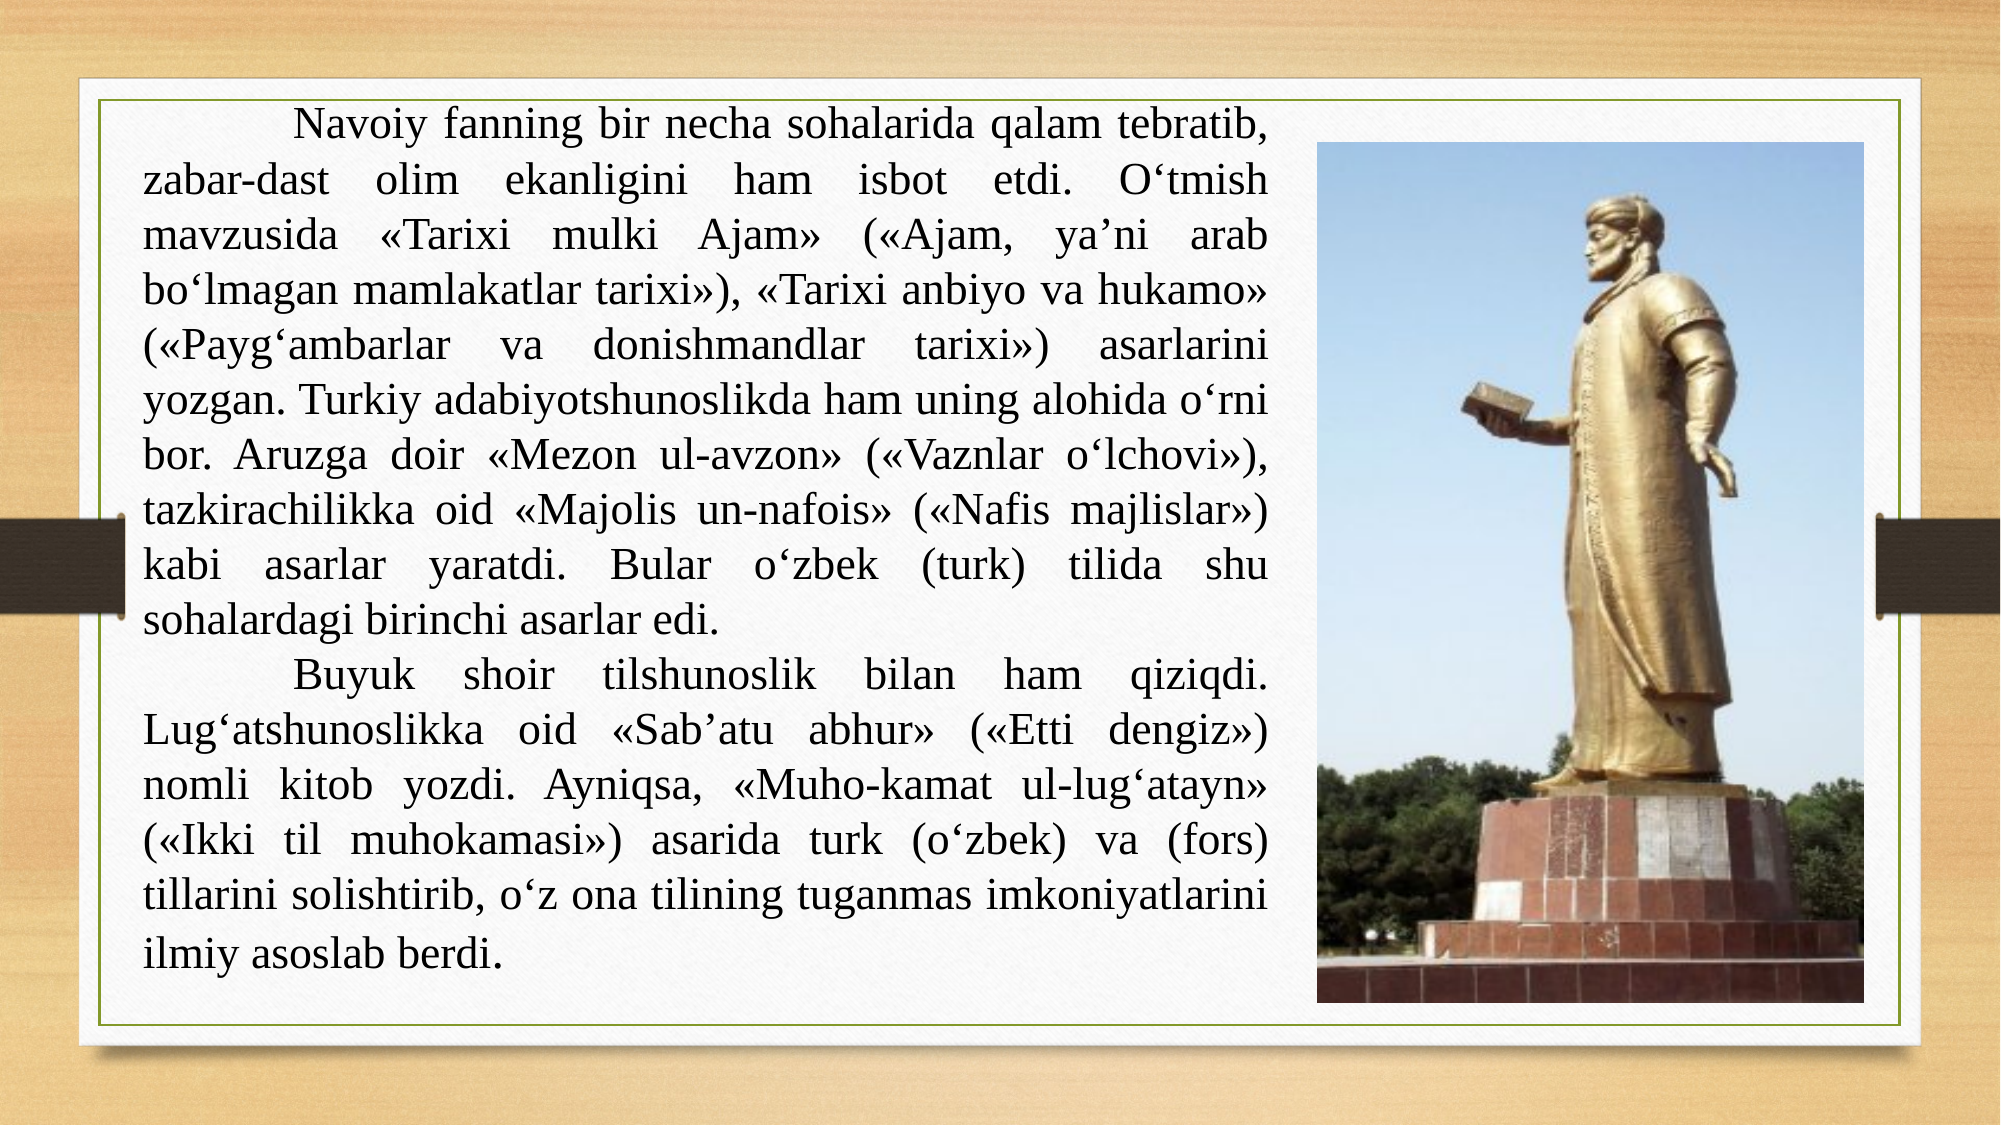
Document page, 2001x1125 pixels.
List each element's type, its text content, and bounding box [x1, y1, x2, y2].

picture [0, 0, 2001, 1125]
text_box Navoiy fanning bir necha sohalarida qalam tebratib, zabar-dast olim ekanligini ham isbot etdi. O‘tmish mavzusida «Tarixi mulki Ajam» («Ajam, ya’ni arab bo‘lmagan mamlakatlar tarixi»), «Tarixi anbiyo va hukamo» («Payg‘ambarlar va donishmandlar tarixi») asarlarini yozgan. Turkiy adabiyotshunoslikda ham uning alohida o‘rni bor. Aruzga doir «Mezon ul-avzon» («Vaznlar o‘lchovi»), tazkirachilikka oid «Majolis un-nafois» («Nafis majlislar») kabi asarlar yaratdi. Bular o‘zbek (turk) tilida shu sohalardagi birinchi asarlar edi. Buyuk shoir tilshunoslik bilan ham qiziqdi. Lug‘atshunoslikka oid «Sab’atu abhur» («Etti dengiz») nomli kitob yozdi. Ayniqsa, «Muho-kamat ul-lug‘atayn» («Ikki til muhokamasi») asarida turk (o‘zbek) va (fors) tillarini solishtirib, o‘z ona tilining tuganmas imkoniyatlarini ilmiy asoslab berdi. [128, 81, 1285, 1046]
